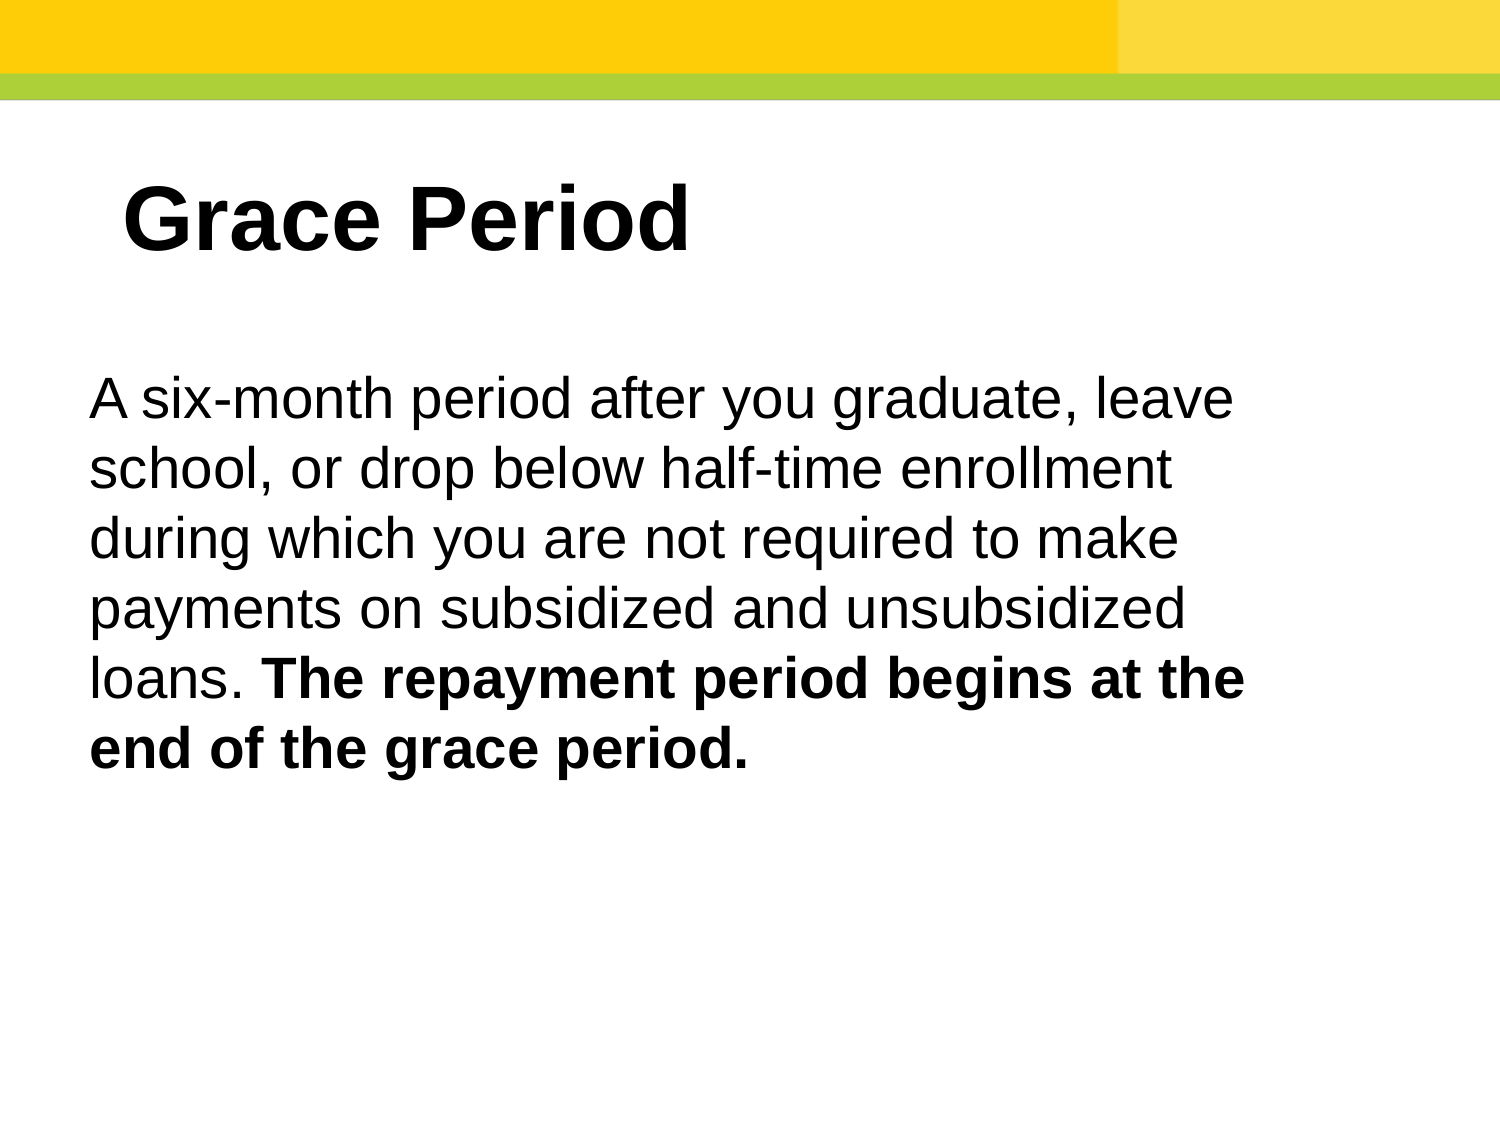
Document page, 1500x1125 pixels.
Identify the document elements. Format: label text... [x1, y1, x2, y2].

picture [0, 0, 1500, 1125]
text_box Grace Period [107, 151, 1366, 277]
text_box A six-month period after you graduate, leave school, or drop below half-time enrollment during which you are not required to make payments on subsidized and unsubsidized loans. The repayment period begins at the end of the grace period. [74, 353, 1296, 788]
